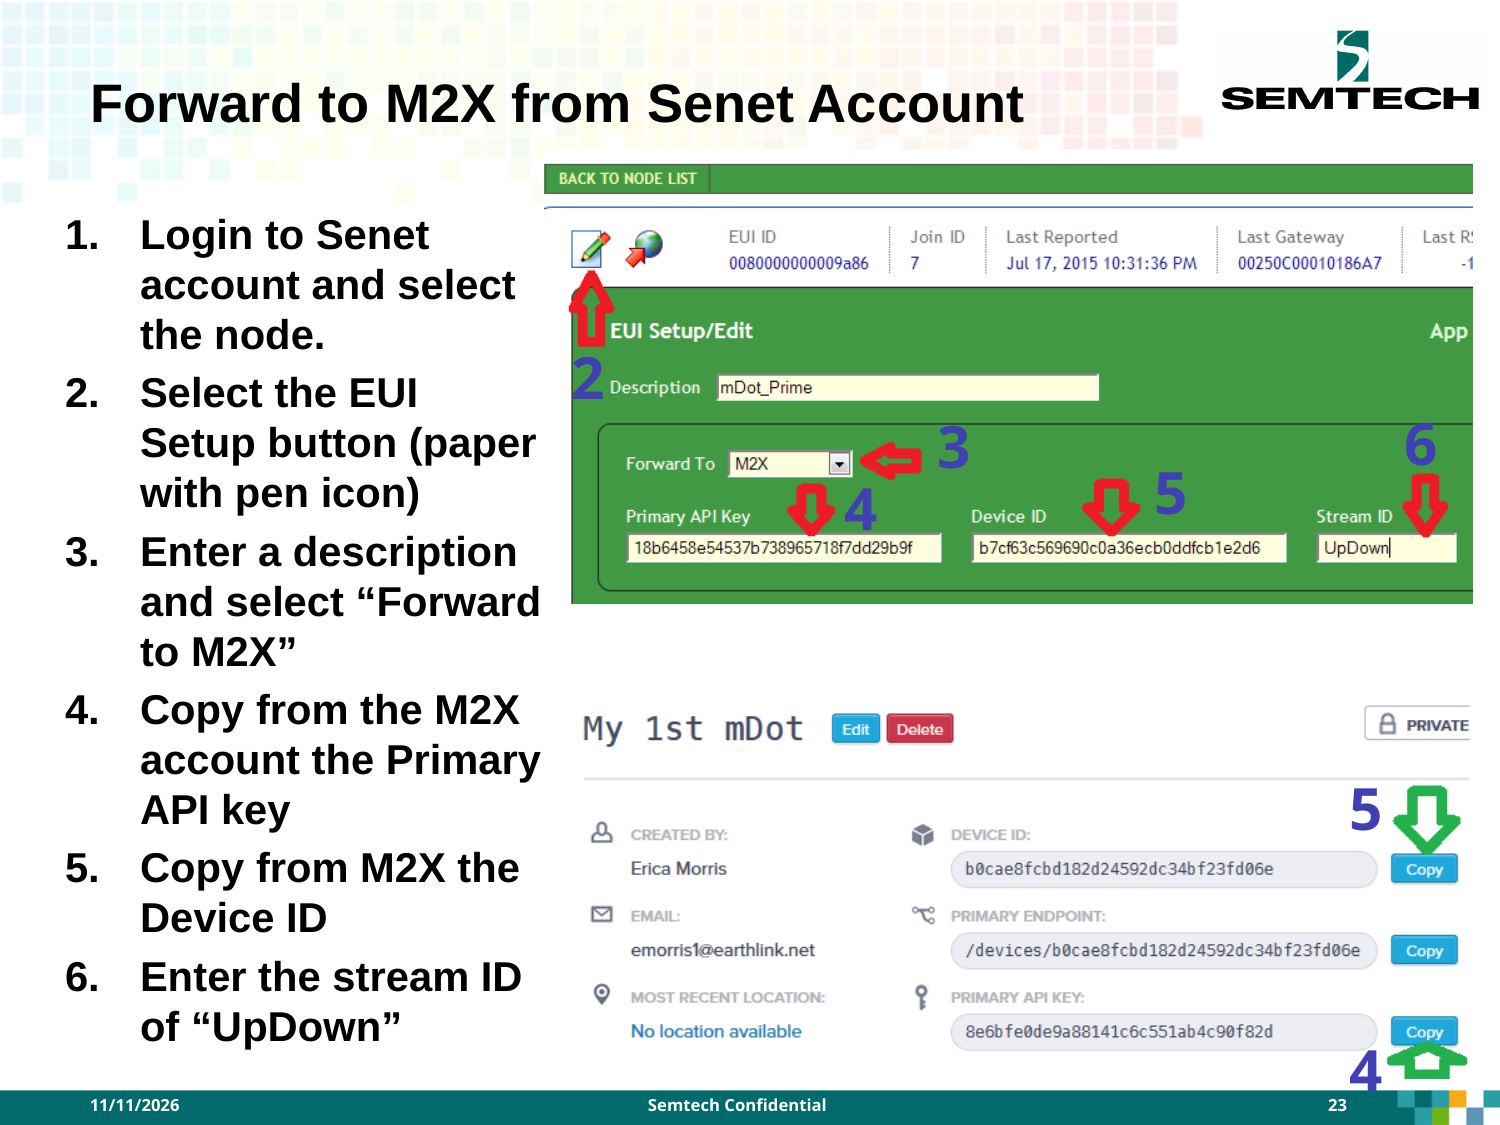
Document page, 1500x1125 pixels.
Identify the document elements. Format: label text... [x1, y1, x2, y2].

text_box 4 [1334, 1088, 1398, 1112]
title Forward to M2X from Senet Account [75, 45, 1200, 163]
picture [0, 0, 1500, 1125]
list Login to Senet account and select the node. Select the EUI Setup button (paper with pen icon) Enter a description and select “Forward to M2X” Copy from the M2X account the Primary API key Copy from M2X the Device ID Enter the stream ID of “UpDown” [50, 200, 561, 1088]
